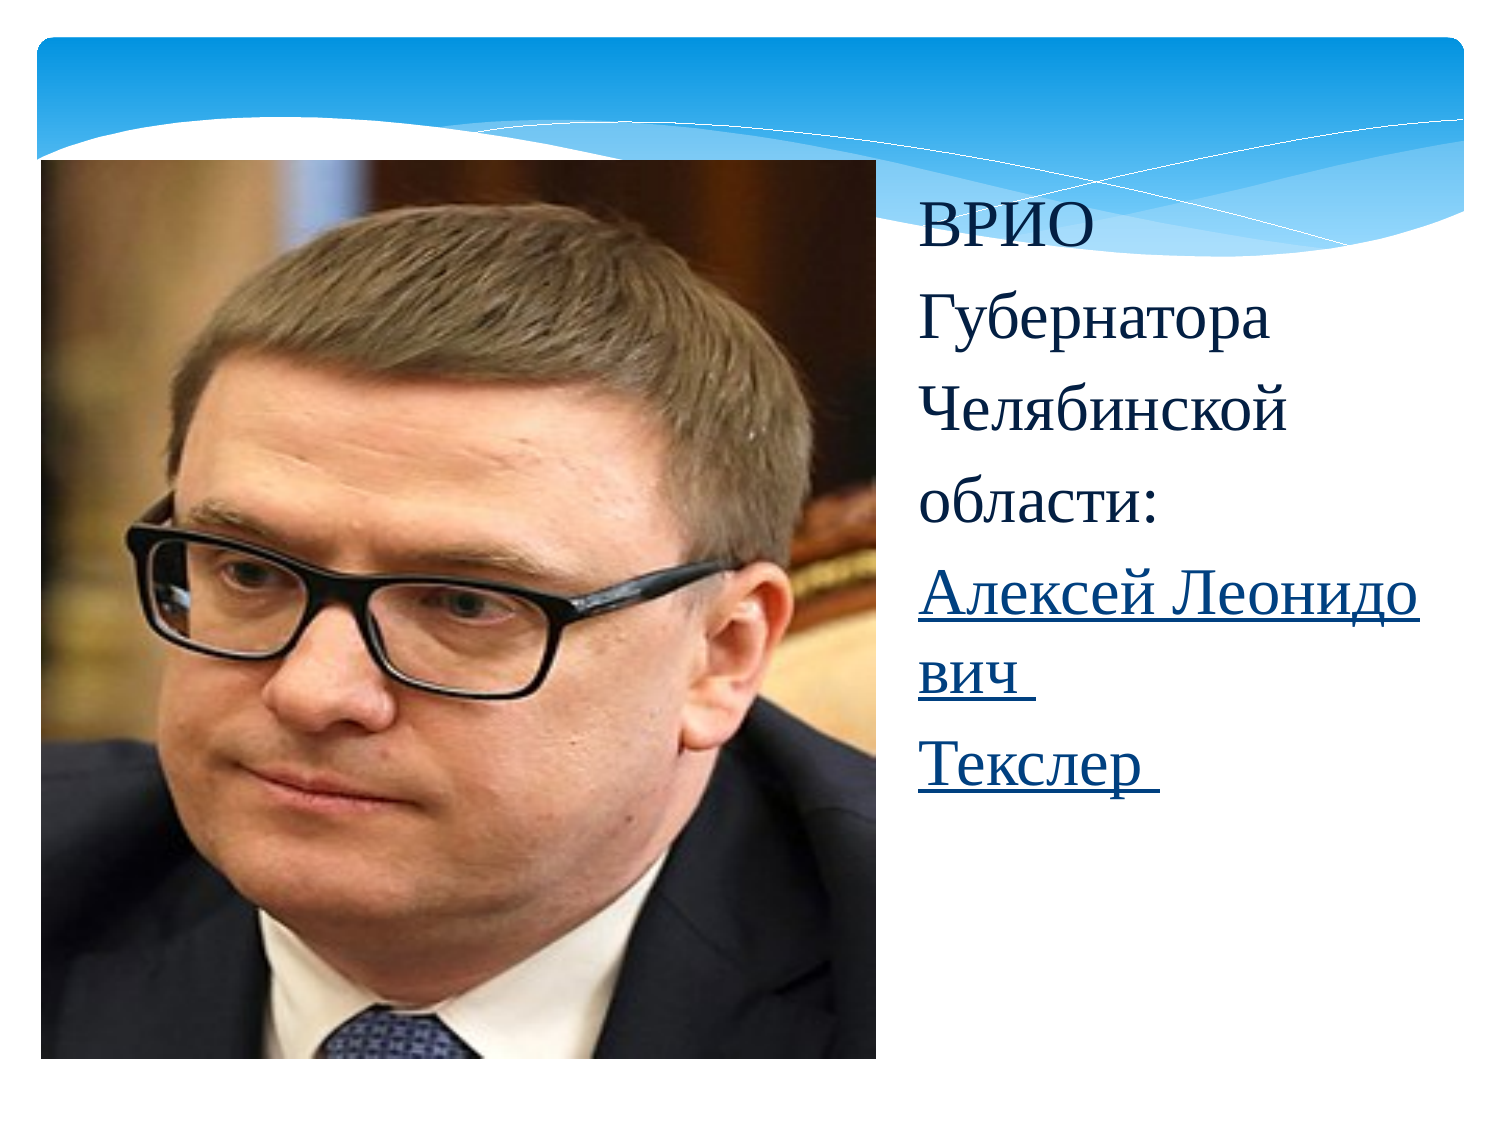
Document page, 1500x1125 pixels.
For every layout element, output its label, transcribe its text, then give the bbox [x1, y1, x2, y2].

text_box ВРИО Губернатора Челябинской области: Алексей Леонидович Текслер [903, 160, 1459, 728]
picture [41, 160, 876, 1059]
